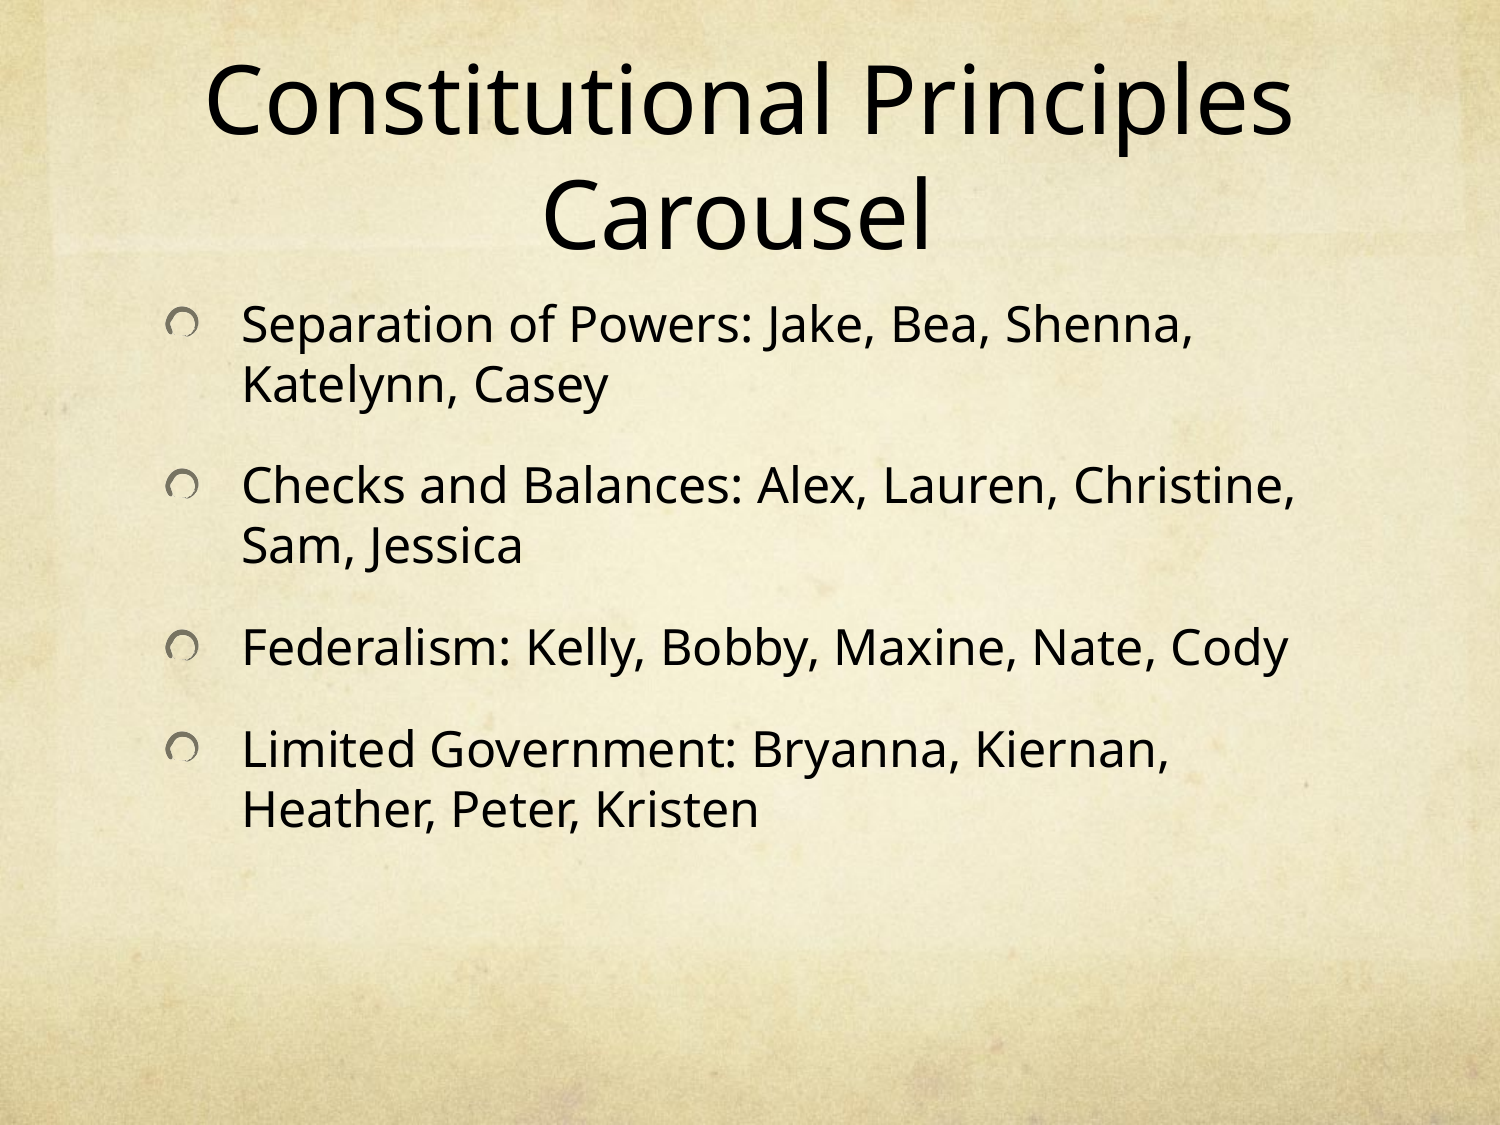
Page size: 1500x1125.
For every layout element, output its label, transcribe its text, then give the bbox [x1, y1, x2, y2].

list Separation of Powers: Jake, Bea, Shenna, Katelynn, Casey Checks and Balances: Alex, Lauren, Christine, Sam, Jessica Federalism: Kelly, Bobby, Maxine, Nate, Cody Limited Government: Bryanna, Kiernan, Heather, Peter, Kristen [150, 284, 1350, 950]
title Constitutional Principles Carousel [150, 82, 1350, 225]
picture [0, 0, 1500, 1125]
